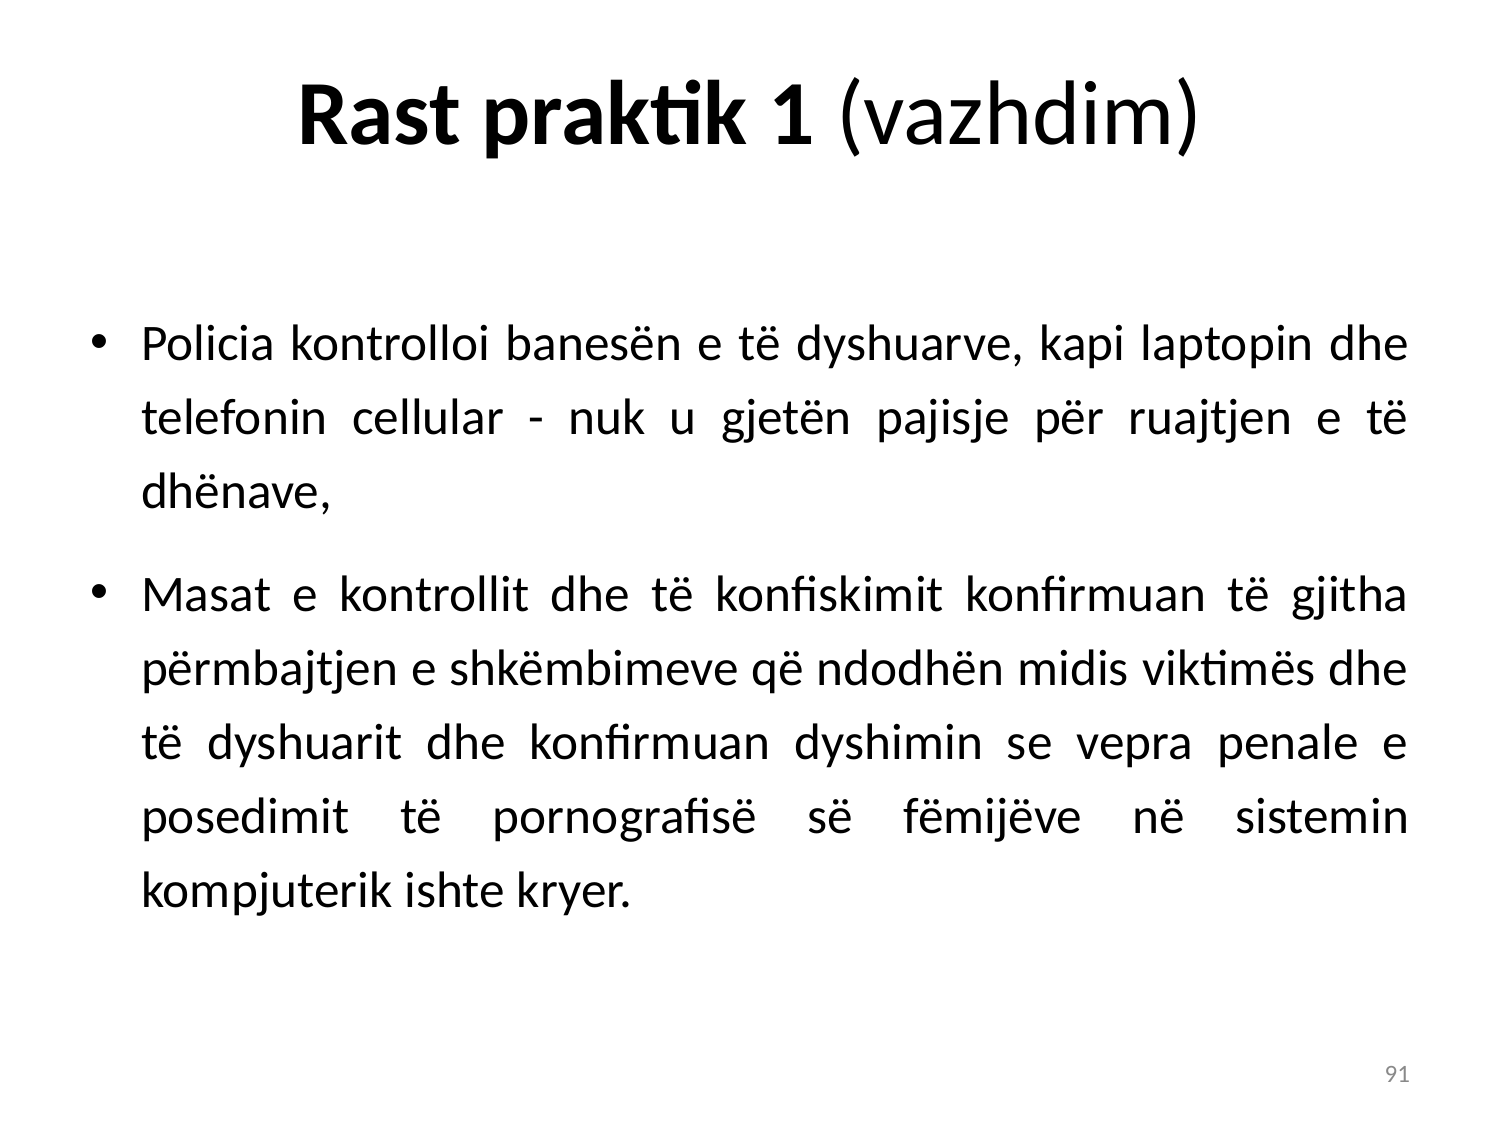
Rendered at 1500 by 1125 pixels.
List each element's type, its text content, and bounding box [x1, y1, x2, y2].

title Rast praktik 1 (vazhdim) [75, 45, 1425, 187]
list Policia kontrolloi banesën e të dyshuarve, kapi laptopin dhe telefonin cellular - nuk u gjetën pajisje për ruajtjen e të dhënave, Masat e kontrollit dhe të konfiskimit konfirmuan të gjitha përmbajtjen e shkëmbimeve që ndodhën midis viktimës dhe të dyshuarit dhe konfirmuan dyshimin se vepra penale e posedimit të pornografisë së fëmijëve në sistemin kompjuterik ishte kryer. [75, 289, 1425, 1035]
slide_number 91 [1074, 1042, 1425, 1103]
